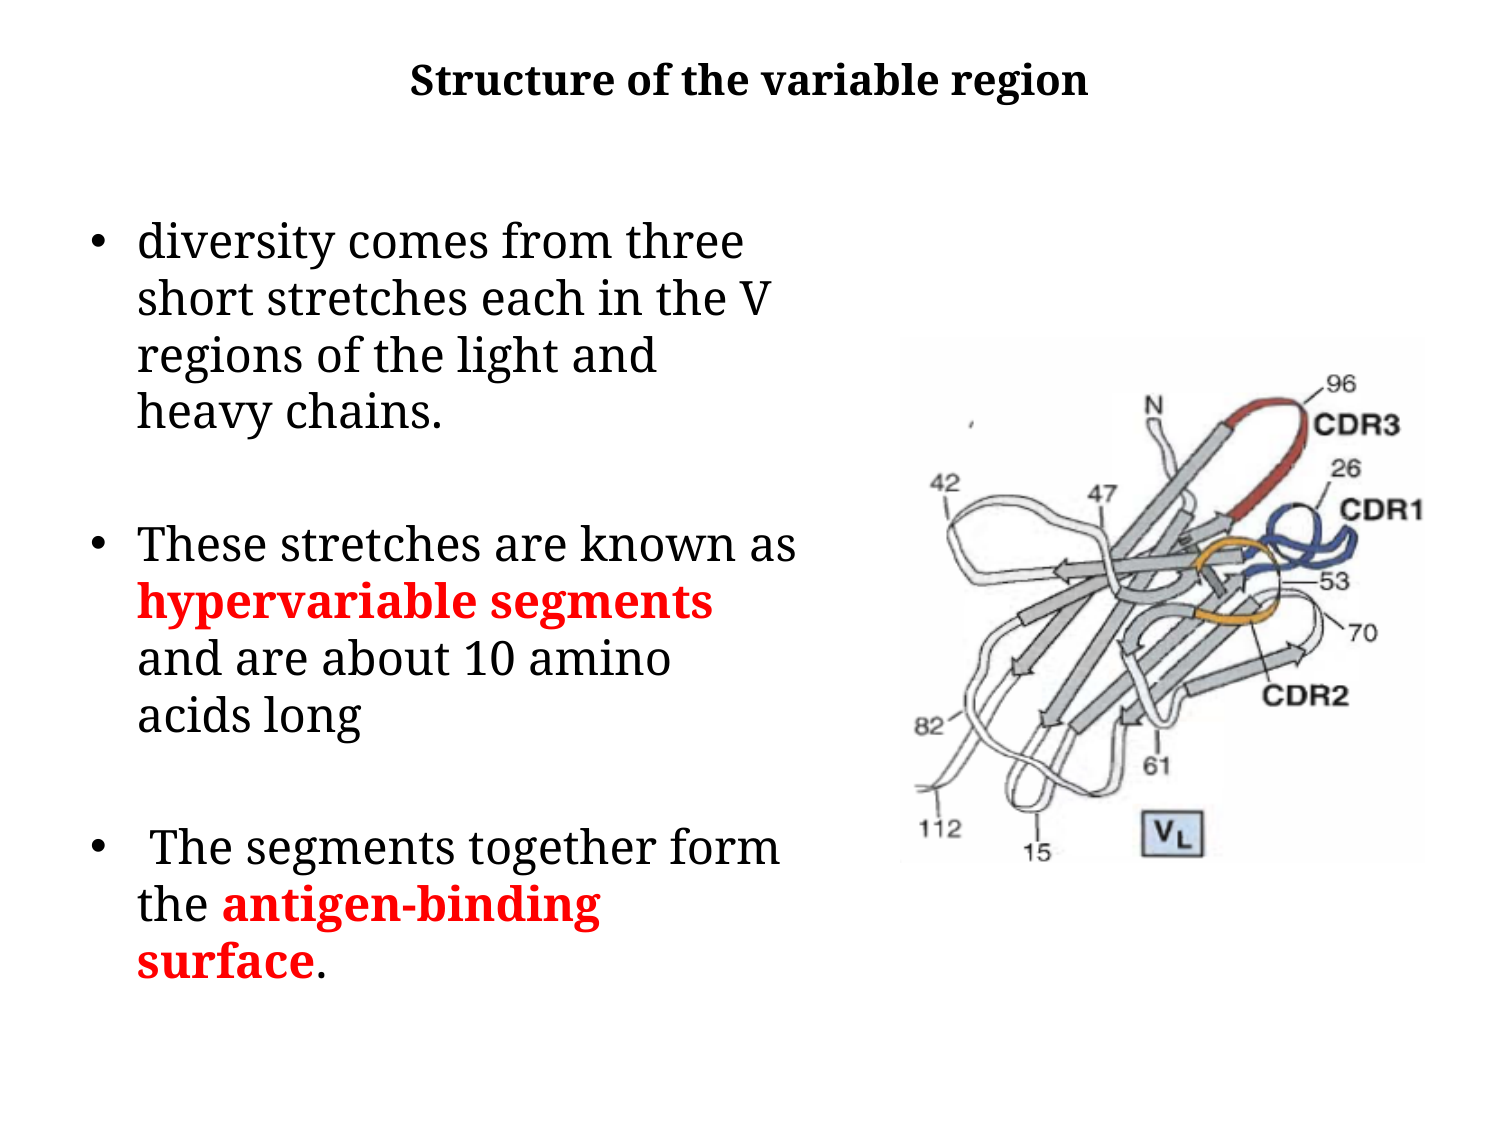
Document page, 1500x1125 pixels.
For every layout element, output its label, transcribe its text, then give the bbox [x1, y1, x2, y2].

title Structure of the variable region [75, 45, 1425, 163]
picture [899, 337, 1426, 863]
list diversity comes from three short stretches each in the V regions of the light and heavy chains. These stretches are known as hypervariable segments and are about 10 amino acids long The segments together form the antigen-binding surface. [75, 137, 813, 1005]
